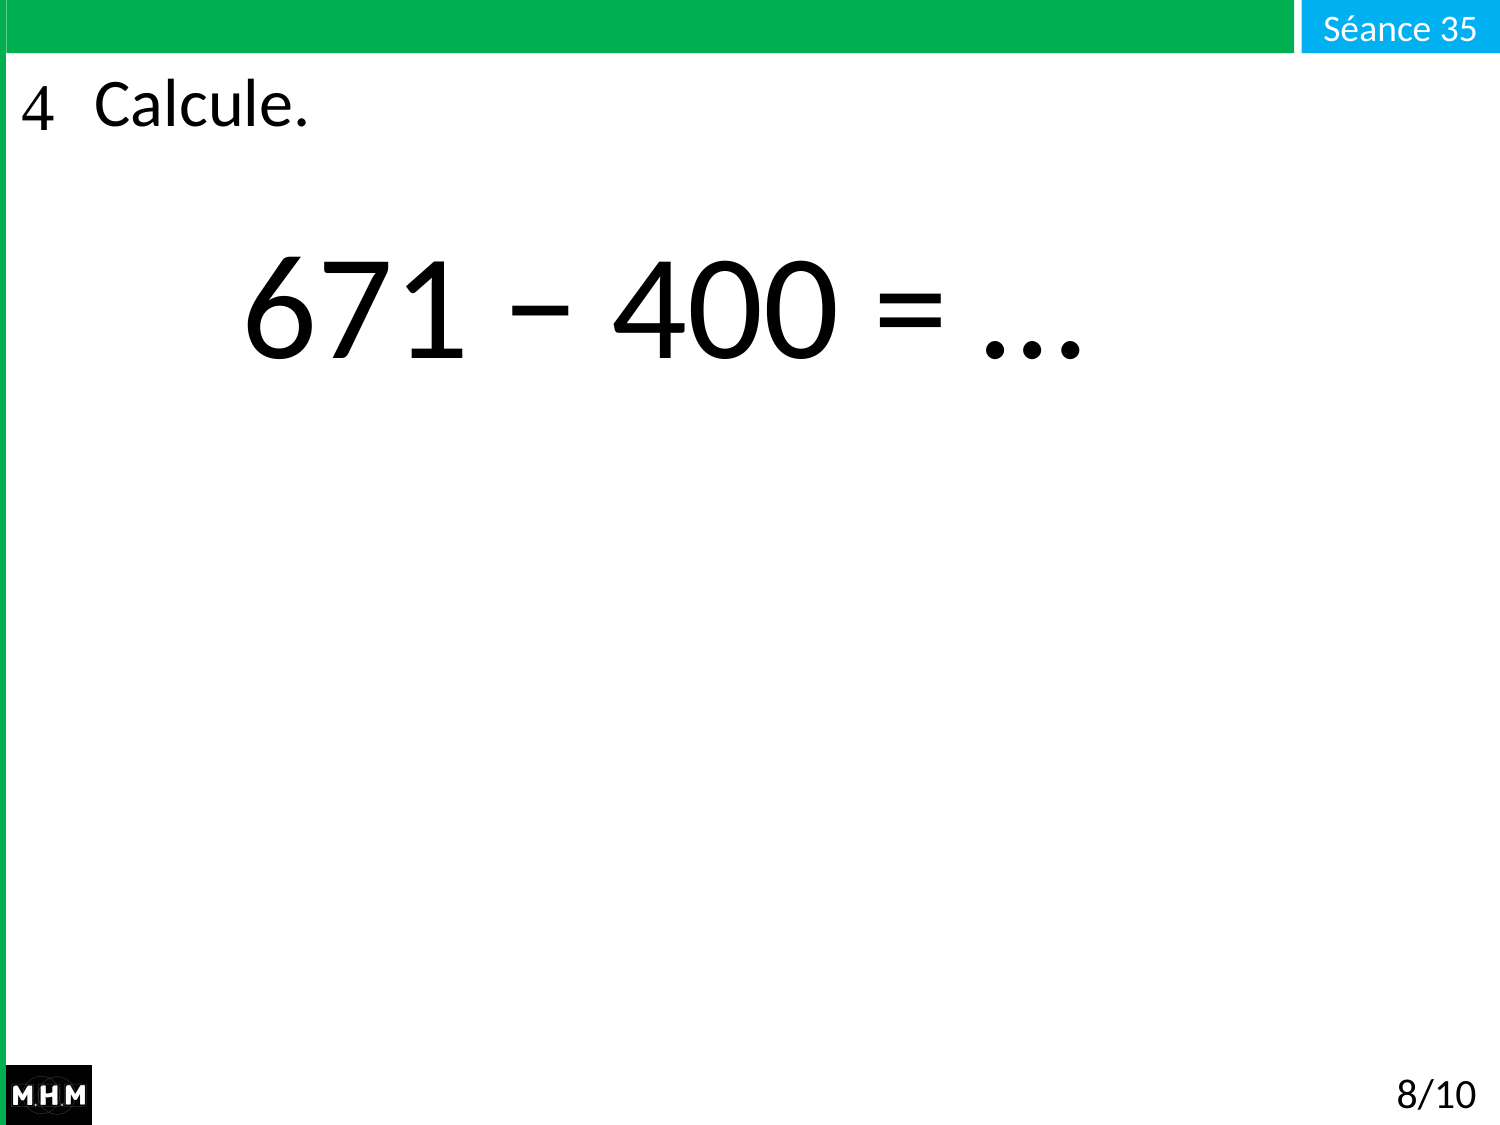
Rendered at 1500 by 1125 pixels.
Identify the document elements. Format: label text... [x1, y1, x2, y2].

list 8/10 [1373, 1064, 1500, 1125]
text_box 671 − 400 = … [226, 200, 1274, 396]
title Calcule. [79, 60, 1374, 150]
picture [6, 1065, 92, 1125]
